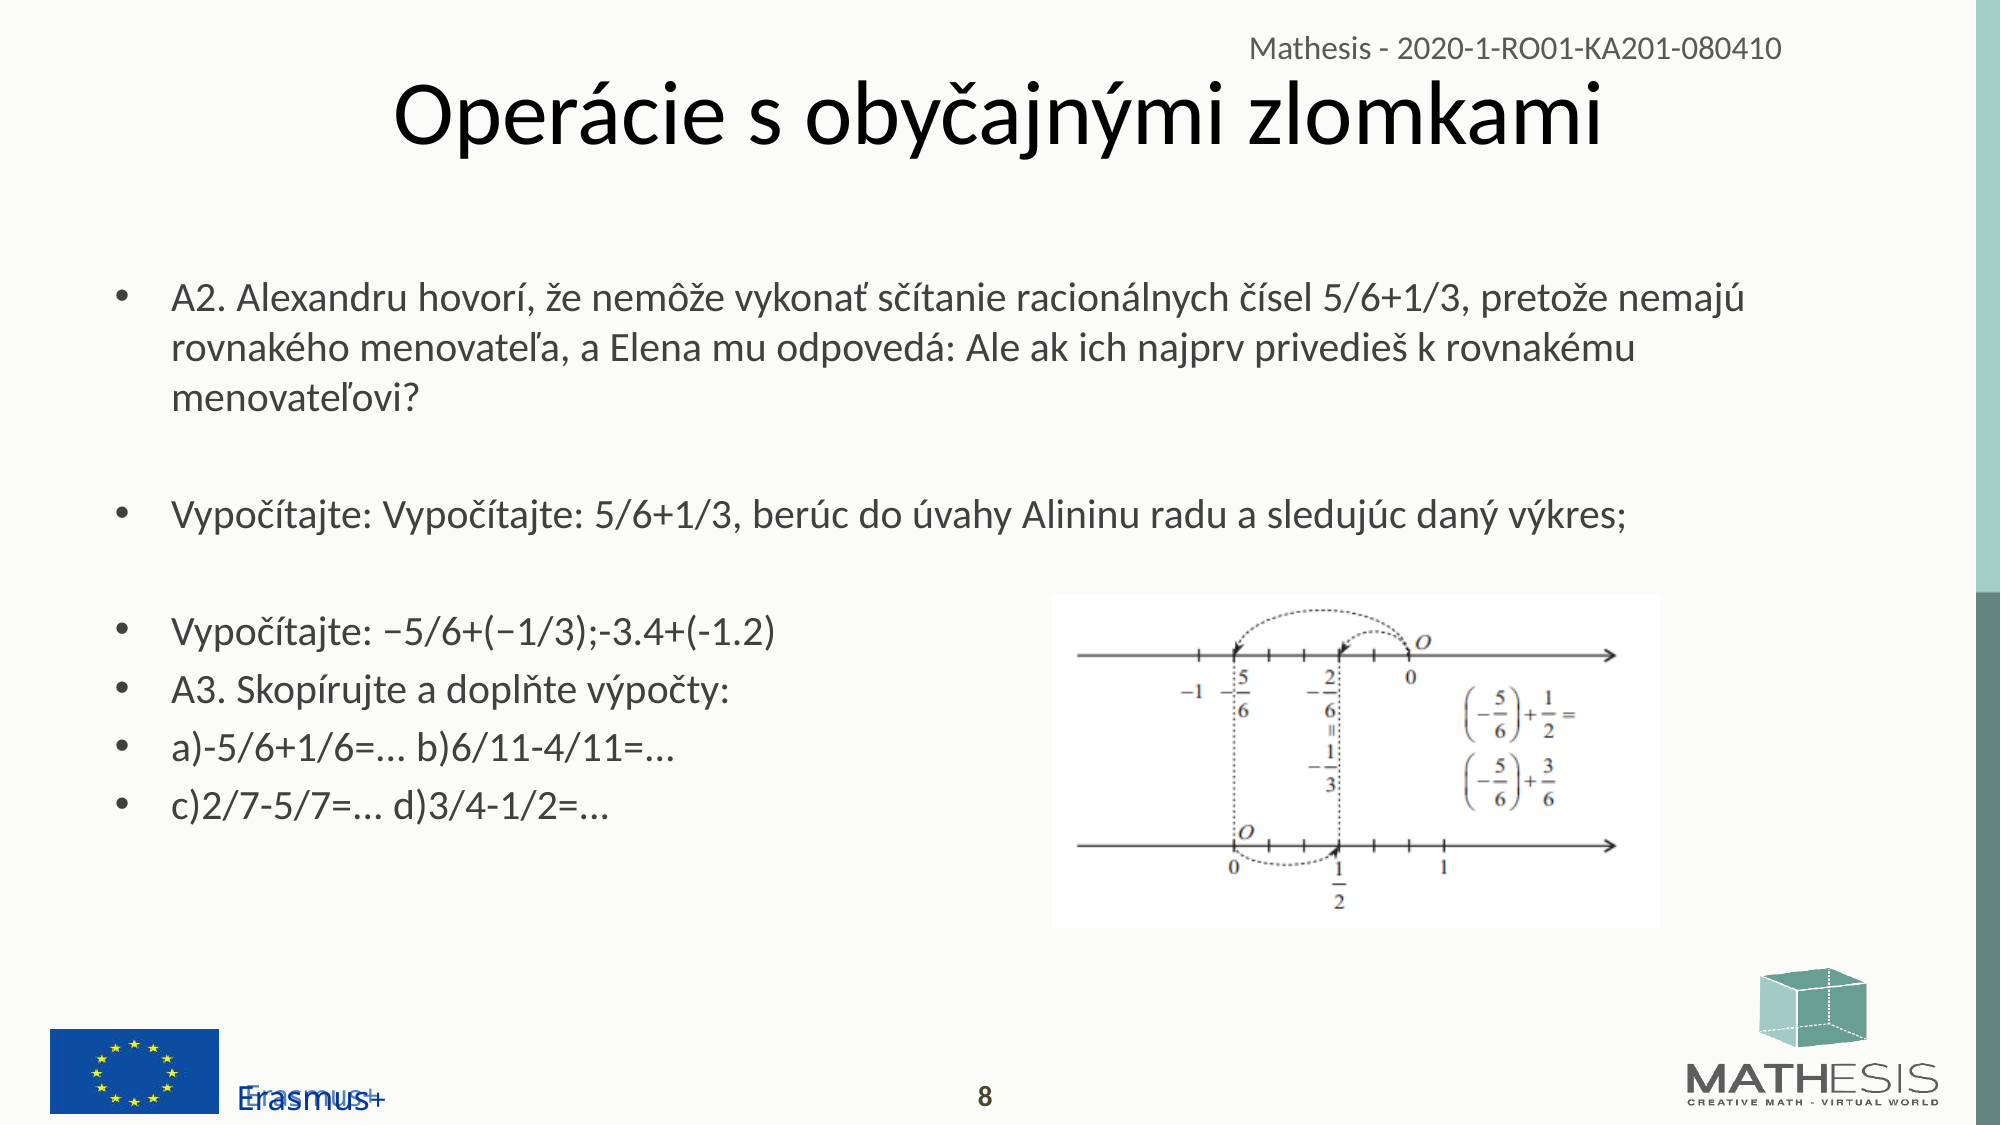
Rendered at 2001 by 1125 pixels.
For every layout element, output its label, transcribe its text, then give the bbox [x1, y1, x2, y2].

list A2. Alexandru hovorí, že nemôže vykonať sčítanie racionálnych čísel 5/6+1/3, pretože nemajú rovnakého menovateľa, a Elena mu odpovedá: Ale ak ich najprv privedieš k rovnakému menovateľovi? Vypočítajte: Vypočítajte: 5/6+1/3, berúc do úvahy Alininu radu a sledujúc daný výkres; Vypočítajte: −5/6+(−1/3);-3.4+(-1.2) A3. Skopírujte a doplňte výpočty: a)-5/6+1/6=... b)6/11-4/11=... c)2/7-5/7=... d)3/4-1/2=... [99, 262, 1900, 1005]
title Operácie s obyčajnými zlomkami [99, 45, 1900, 233]
picture [50, 1029, 219, 1114]
picture [1052, 594, 1660, 929]
